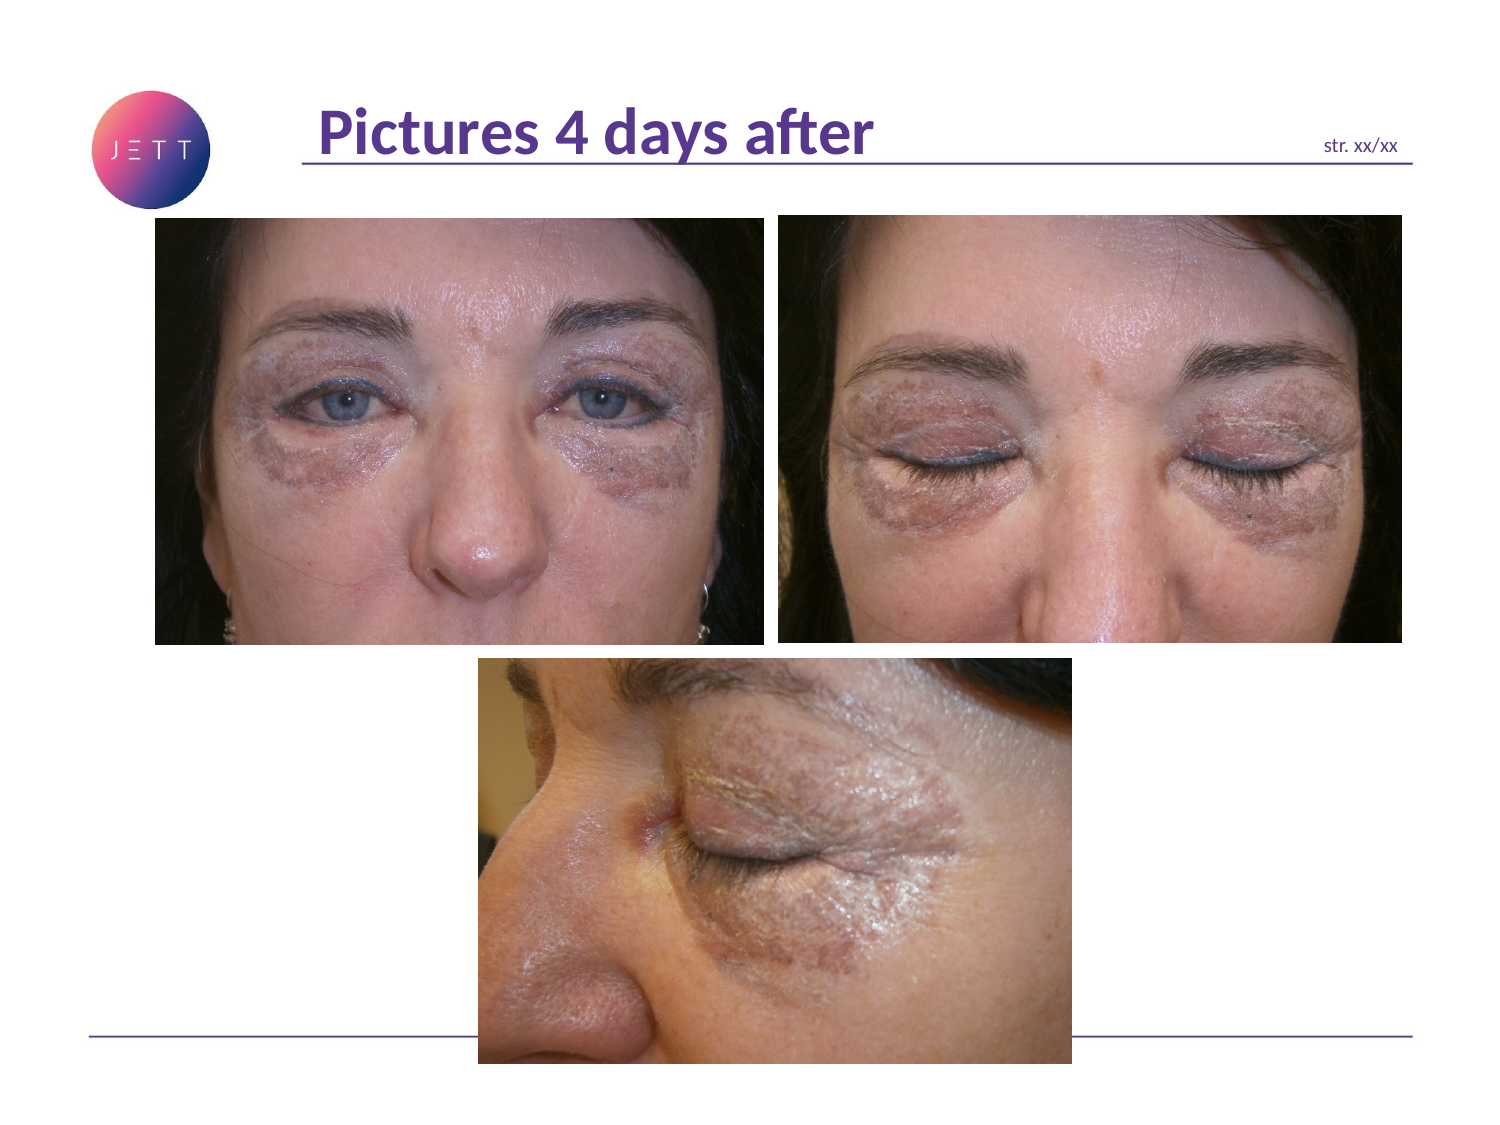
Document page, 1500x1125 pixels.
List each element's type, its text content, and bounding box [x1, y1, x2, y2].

picture [0, 0, 1500, 1125]
text_box Pictures 4 days after [303, 95, 1253, 160]
text_box str. xx/xx [1304, 127, 1413, 160]
